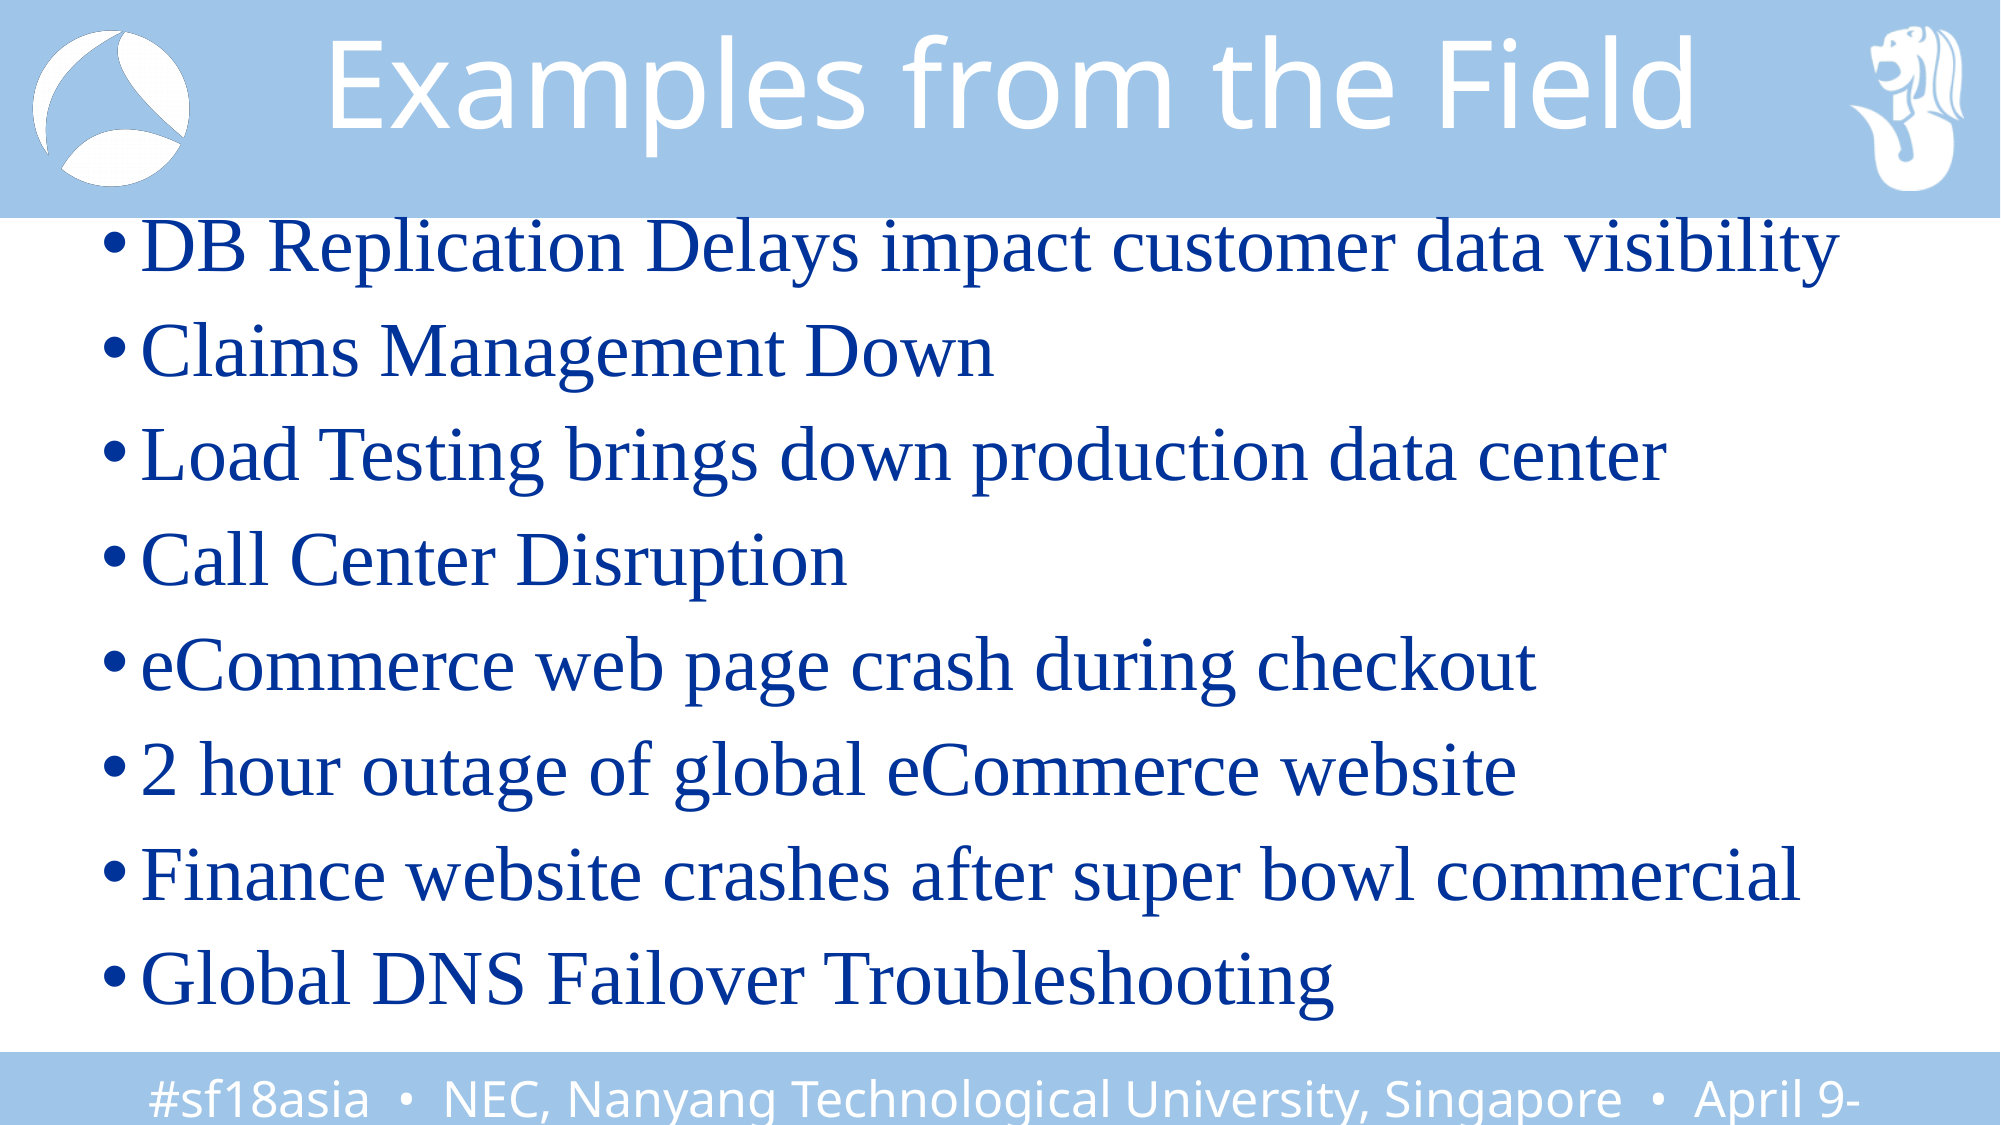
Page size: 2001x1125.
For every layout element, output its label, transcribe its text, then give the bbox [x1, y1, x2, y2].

title Examples from the Field [31, 24, 1994, 155]
picture [32, 155, 190, 187]
list DB Replication Delays impact customer data visibility Claims Management Down Load Testing brings down production data center Call Center Disruption eCommerce web page crash during checkout 2 hour outage of global eCommerce website Finance website crashes after super bowl commercial Global DNS Failover Troubleshooting [86, 188, 1914, 1051]
picture [1849, 155, 1964, 191]
